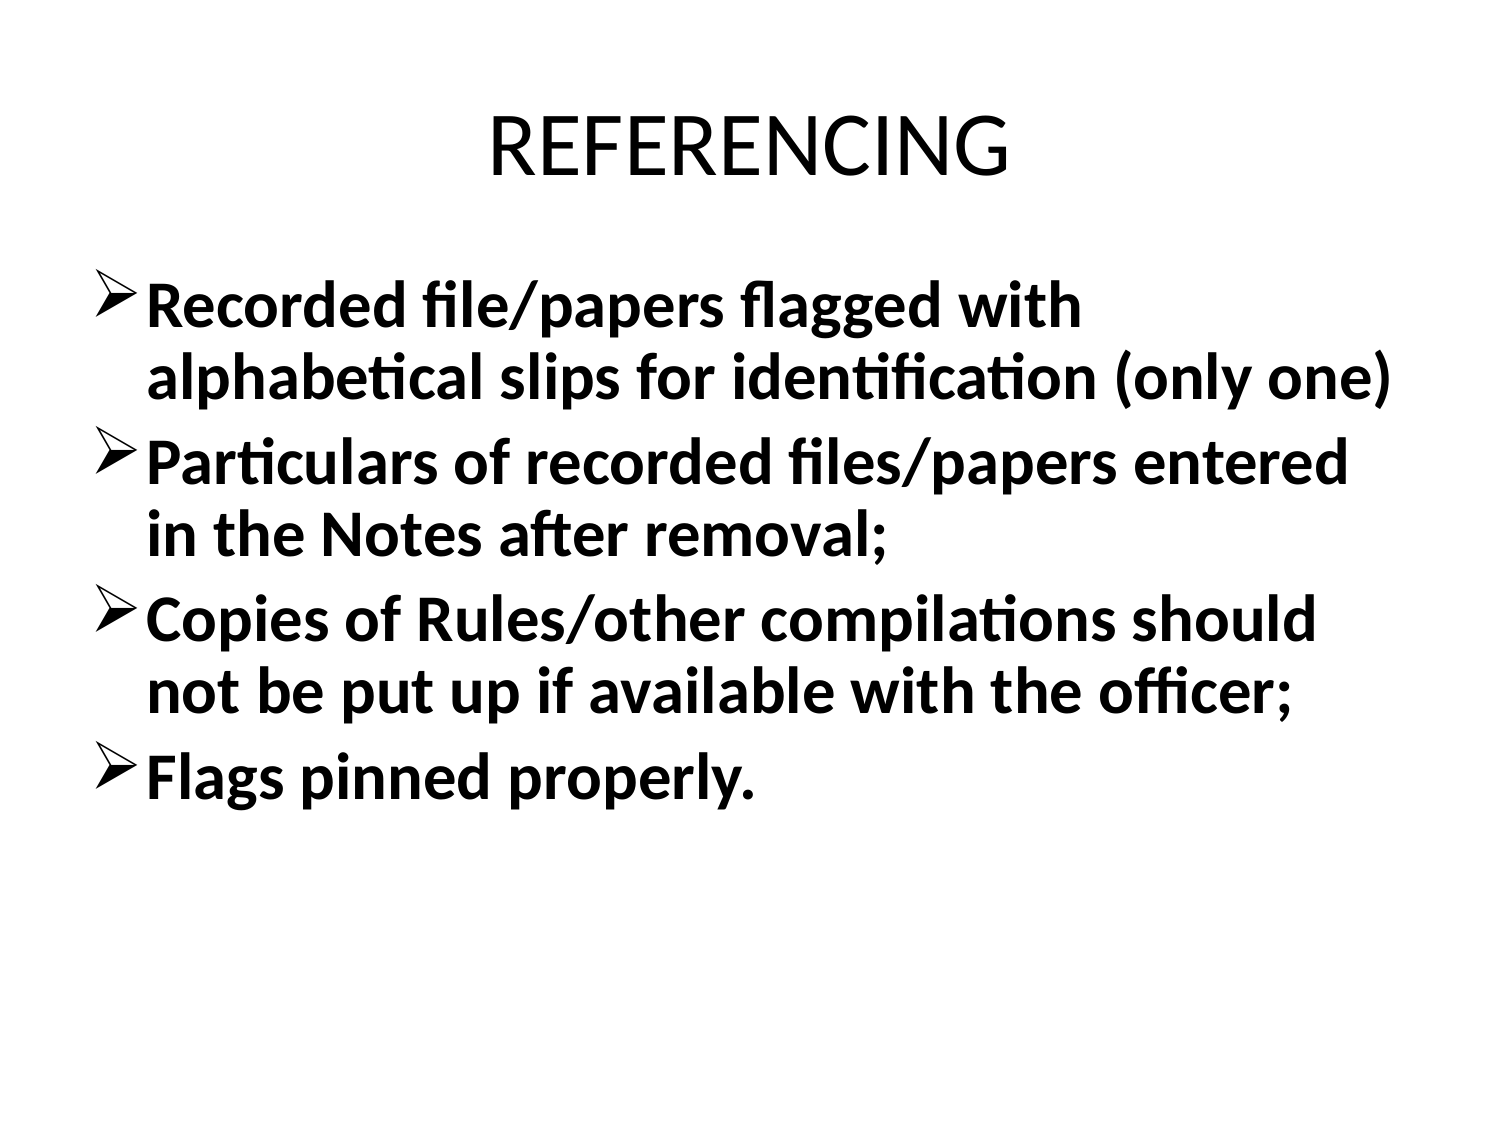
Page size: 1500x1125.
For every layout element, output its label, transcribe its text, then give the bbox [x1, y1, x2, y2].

list Recorded file/papers flagged with alphabetical slips for identification (only one) Particulars of recorded files/papers entered in the Notes after removal; Copies of Rules/other compilations should not be put up if available with the officer; Flags pinned properly. [75, 262, 1425, 1005]
title REFERENCING [75, 45, 1425, 233]
